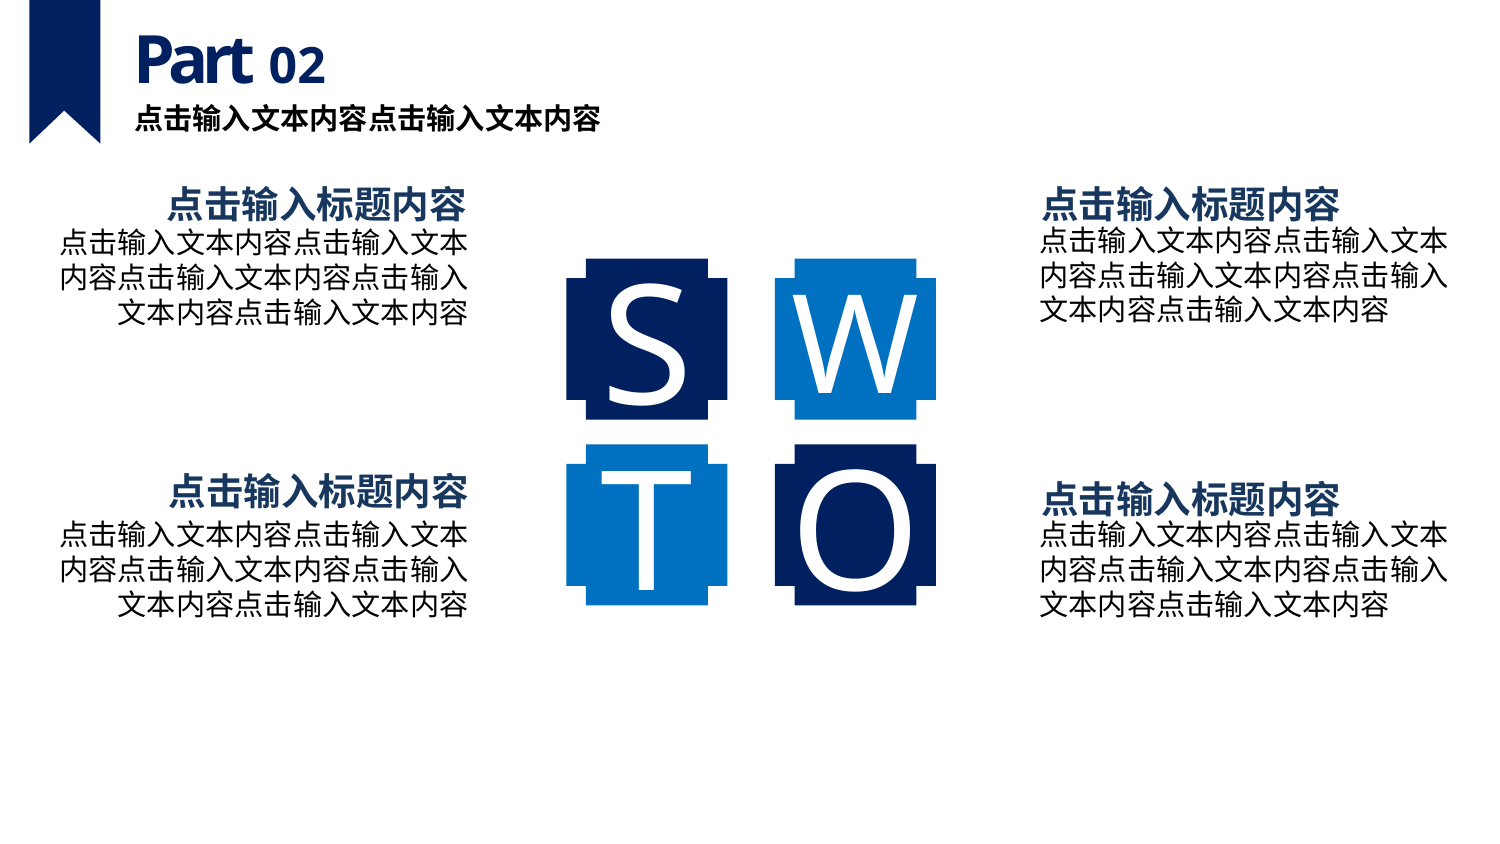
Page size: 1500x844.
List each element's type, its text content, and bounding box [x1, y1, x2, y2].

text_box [745, 415, 966, 635]
text_box 点击输入文本内容点击输入文本内容点击输入文本内容点击输入文本内容点击输入文本内容 [1024, 214, 1474, 335]
text_box Part 02 [118, 9, 341, 104]
text_box 点击输入标题内容 [1026, 173, 1357, 234]
text_box 点击输入标题内容 [153, 460, 484, 521]
text_box 点击输入标题内容 [151, 173, 482, 234]
text_box 点击输入文本内容点击输入文本内容点击输入文本内容点击输入文本内容点击输入文本内容 [1024, 508, 1474, 629]
text_box 点击输入文本内容点击输入文本内容点击输入文本内容点击输入文本内容点击输入文本内容 [34, 508, 484, 629]
text_box 点击输入标题内容 [1026, 468, 1357, 528]
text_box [745, 229, 966, 414]
text_box 点击输入文本内容点击输入文本内容 [119, 93, 618, 143]
text_box [27, 0, 103, 146]
text_box 点击输入文本内容点击输入文本内容点击输入文本内容点击输入文本内容点击输入文本内容 [34, 217, 484, 337]
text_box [537, 415, 743, 635]
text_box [537, 229, 743, 414]
